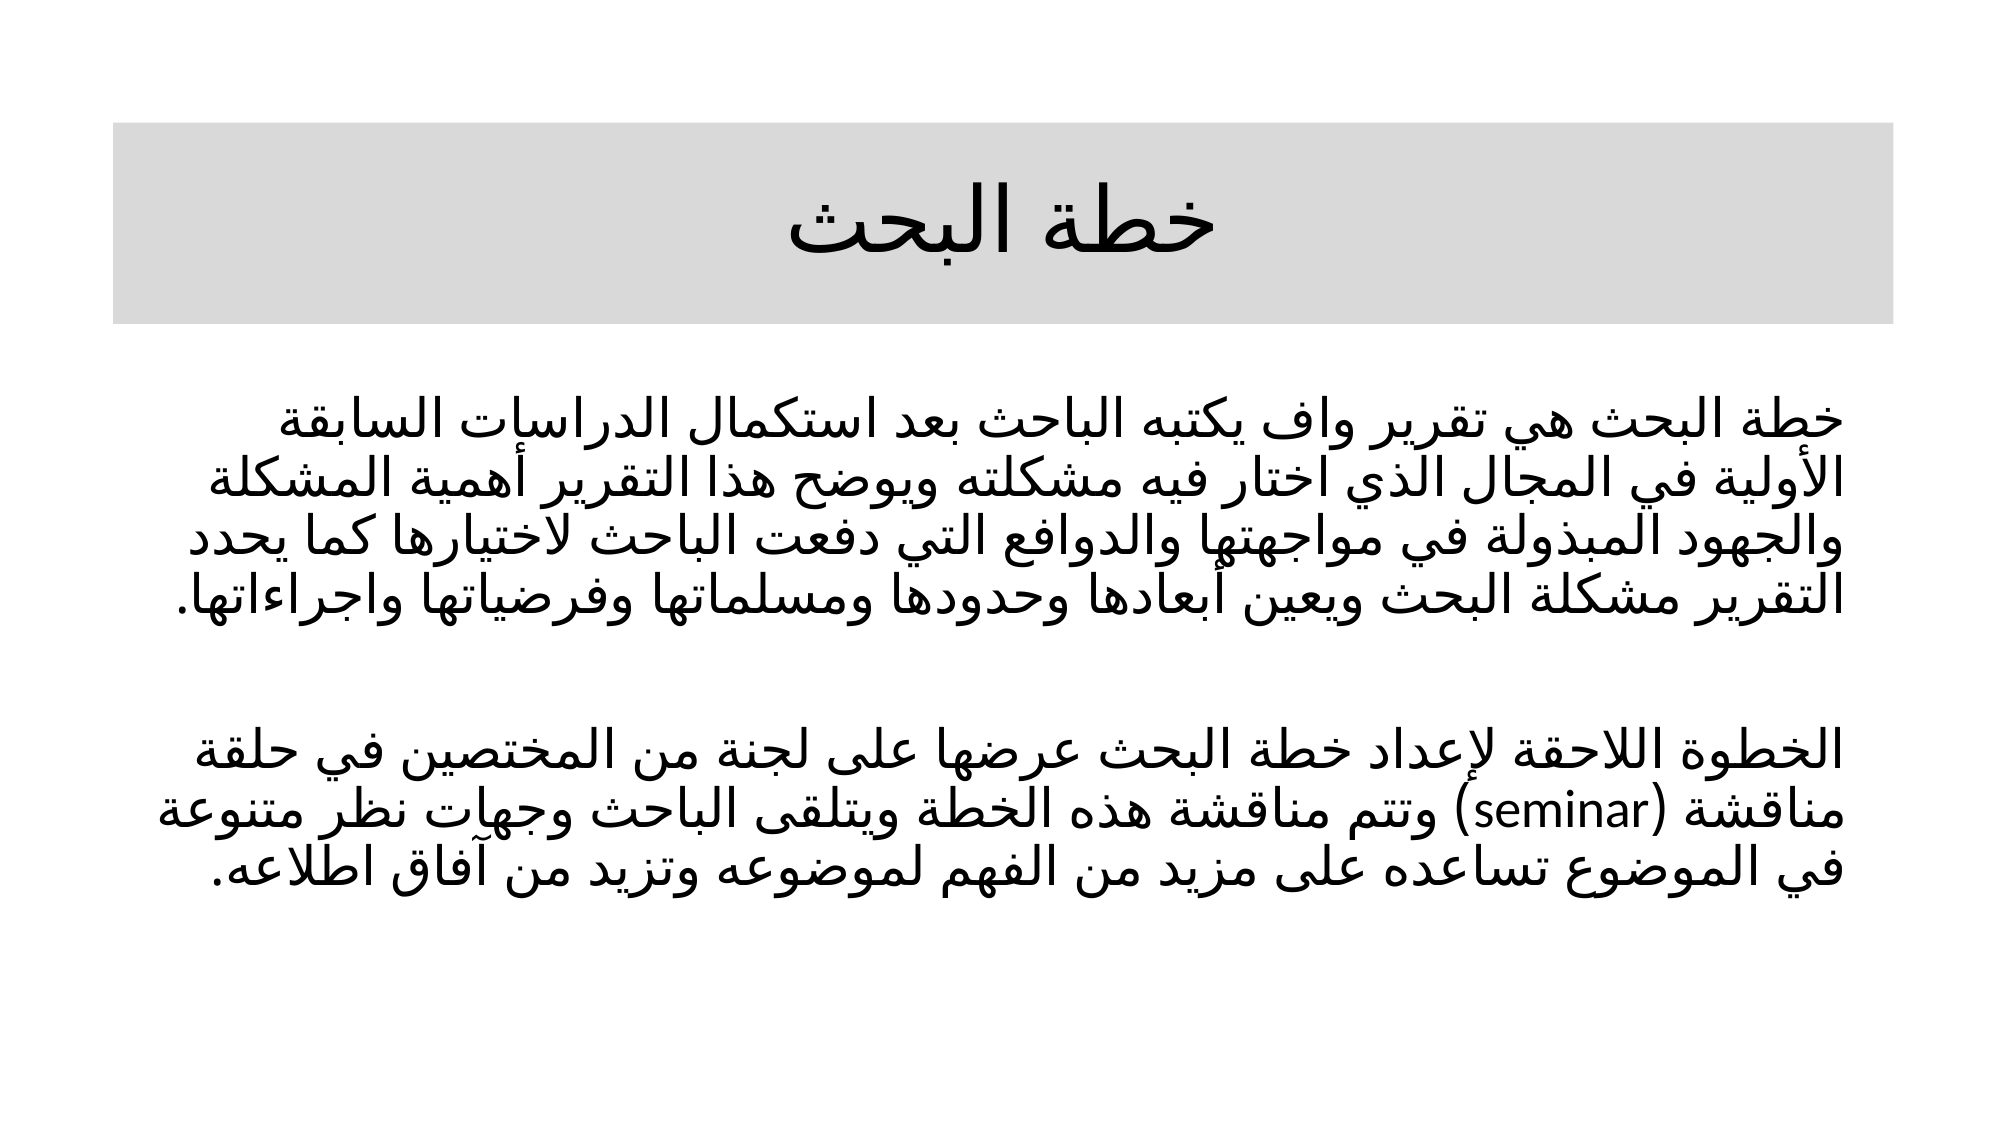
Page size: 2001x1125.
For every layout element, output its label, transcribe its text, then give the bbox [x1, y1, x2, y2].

title خطة البحث [113, 122, 1894, 324]
list خطة البحث هي تقرير واف يكتبه الباحث بعد استكمال الدراسات السابقة الأولية في المجال الذي اختار فيه مشكلته ويوضح هذا التقرير أهمية المشكلة والجهود المبذولة في مواجهتها والدوافع التي دفعت الباحث لاختيارها كما يحدد التقرير مشكلة البحث ويعين أبعادها وحدودها ومسلماتها وفرضياتها واجراءاتها. الخطوة اللاحقة لإعداد خطة البحث عرضها على لجنة من المختصين في حلقة مناقشة (seminar) وتتم مناقشة هذه الخطة ويتلقى الباحث وجهات نظر متنوعة في الموضوع تساعده على مزيد من الفهم لموضوعه وتزيد من آفاق اطلاعه. [137, 299, 1863, 1014]
